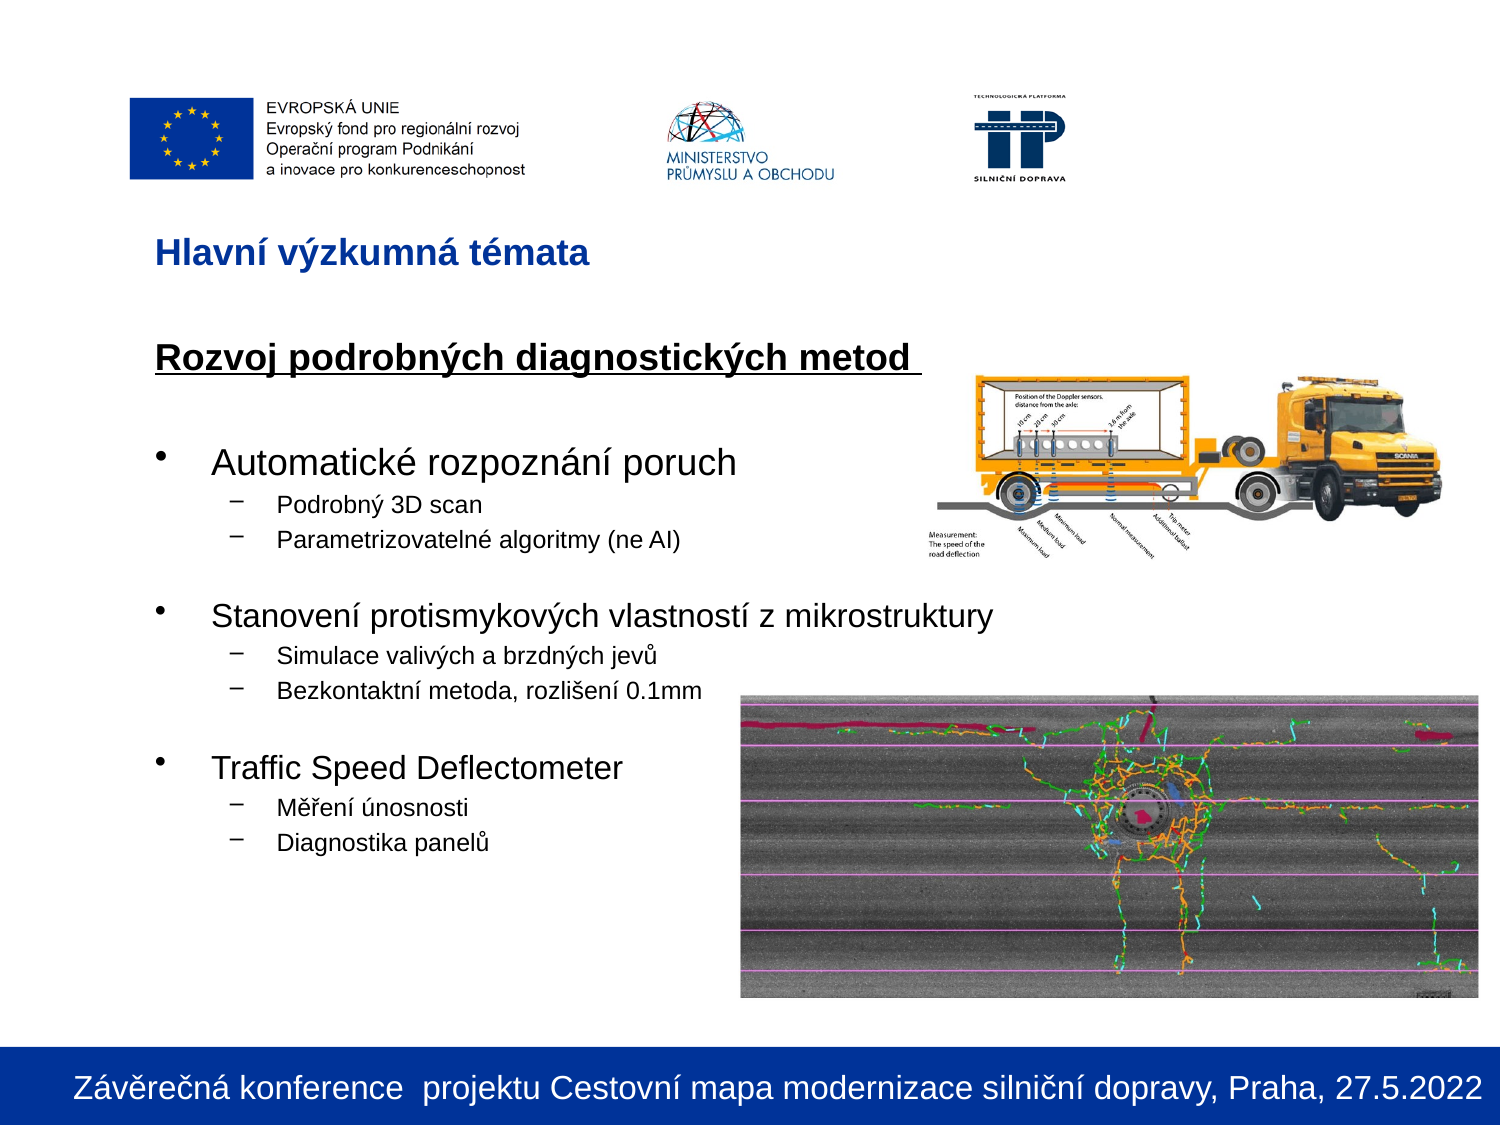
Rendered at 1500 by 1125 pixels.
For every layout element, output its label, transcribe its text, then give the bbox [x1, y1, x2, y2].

picture [926, 373, 1444, 561]
picture [101, 70, 583, 207]
subtitle Hlavní výzkumná témata Rozvoj podrobných diagnostických metod Automatické rozpoznání poruch Podrobný 3D scan Parametrizovatelné algoritmy (ne AI) Stanovení protismykových vlastností z mikrostruktury Simulace valivých a brzdných jevů Bezkontaktní metoda, rozlišení 0.1mm Traffic Speed Deflectometer Měření únosnosti Diagnostika panelů [139, 220, 1500, 1013]
text_box Závěrečná konference projektu Cestovní mapa modernizace silniční dopravy, Praha, 27.5.2022 [29, 1058, 1500, 1114]
picture [962, 91, 1078, 183]
picture [656, 90, 844, 191]
picture [737, 692, 1482, 1002]
text_box [0, 1046, 1500, 1125]
